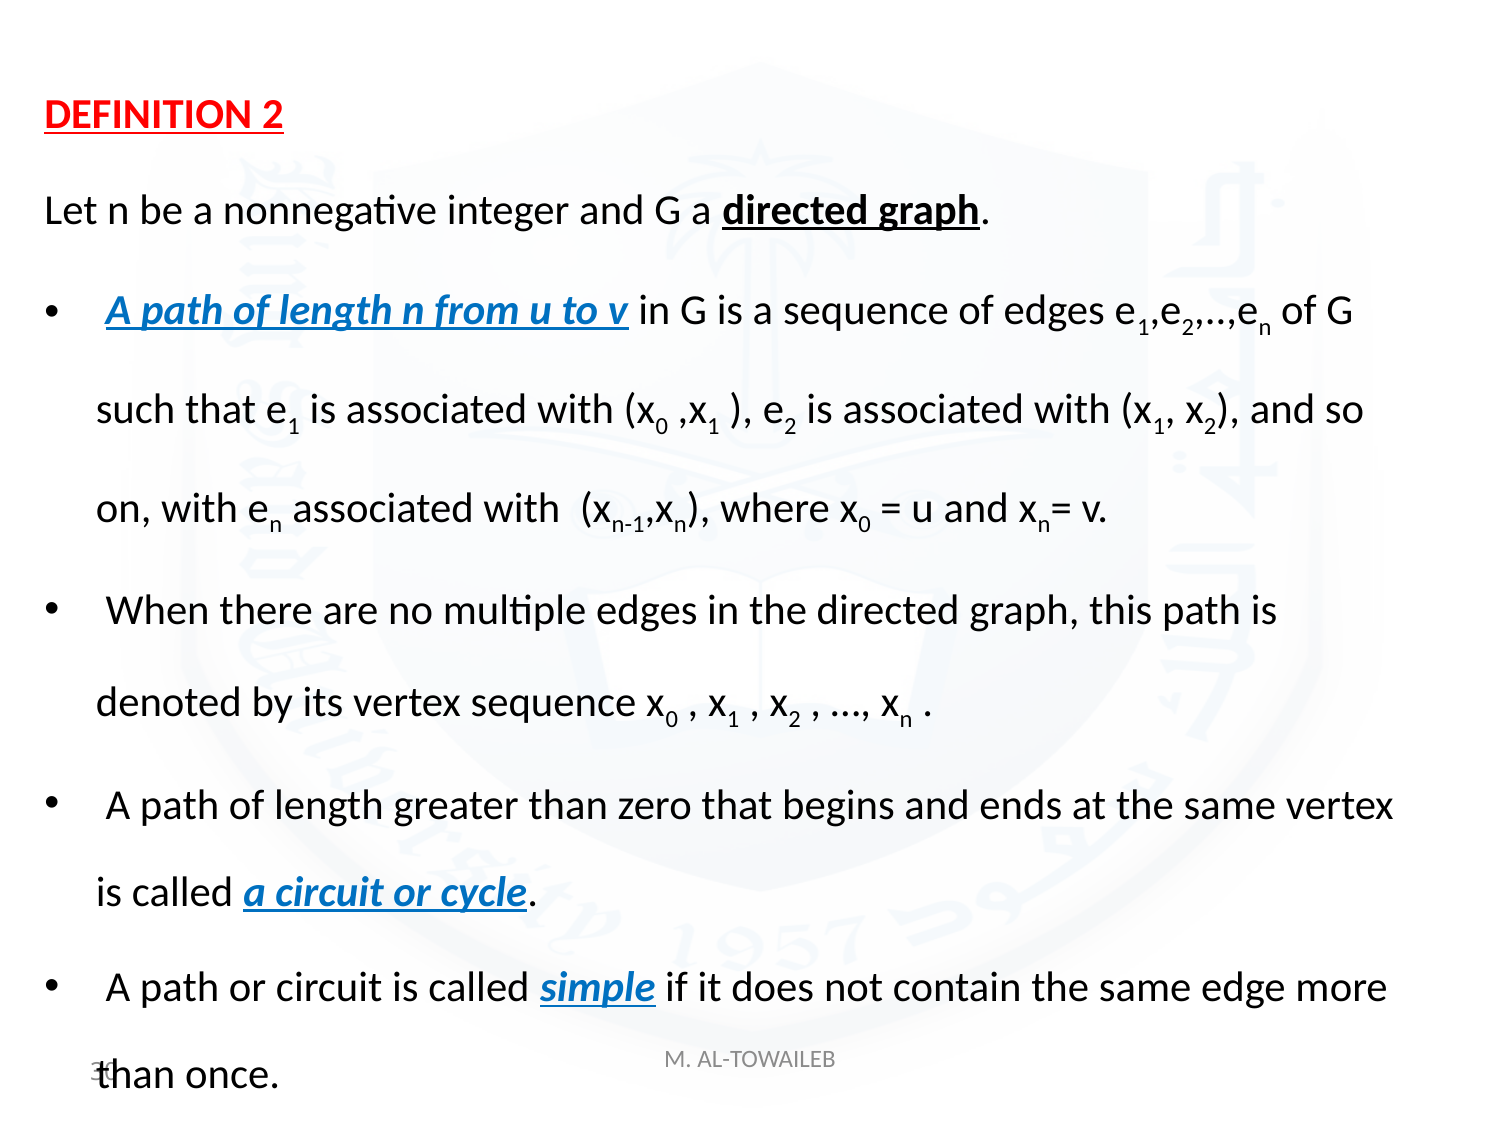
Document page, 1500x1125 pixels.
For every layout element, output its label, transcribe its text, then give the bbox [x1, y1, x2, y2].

footer M. AL-TOWAILEB [512, 1042, 988, 1103]
slide_number 30 [75, 1042, 425, 1103]
list DEFINITION 2 Let n be a nonnegative integer and G a directed graph. A path of length n from u to v in G is a sequence of edges e1,e2,..,en of G such that e1 is associated with (x0 ,x1 ), e2 is associated with (x1, x2), and so on, with en associated with (xn-1,xn), where x0 = u and xn= v. When there are no multiple edges in the directed graph, this path is denoted by its vertex sequence x0 , x1 , x2 , …, xn . A path of length greater than zero that begins and ends at the same vertex is called a circuit or cycle. A path or circuit is called simple if it does not contain the same edge more than once. [29, 42, 1425, 1106]
